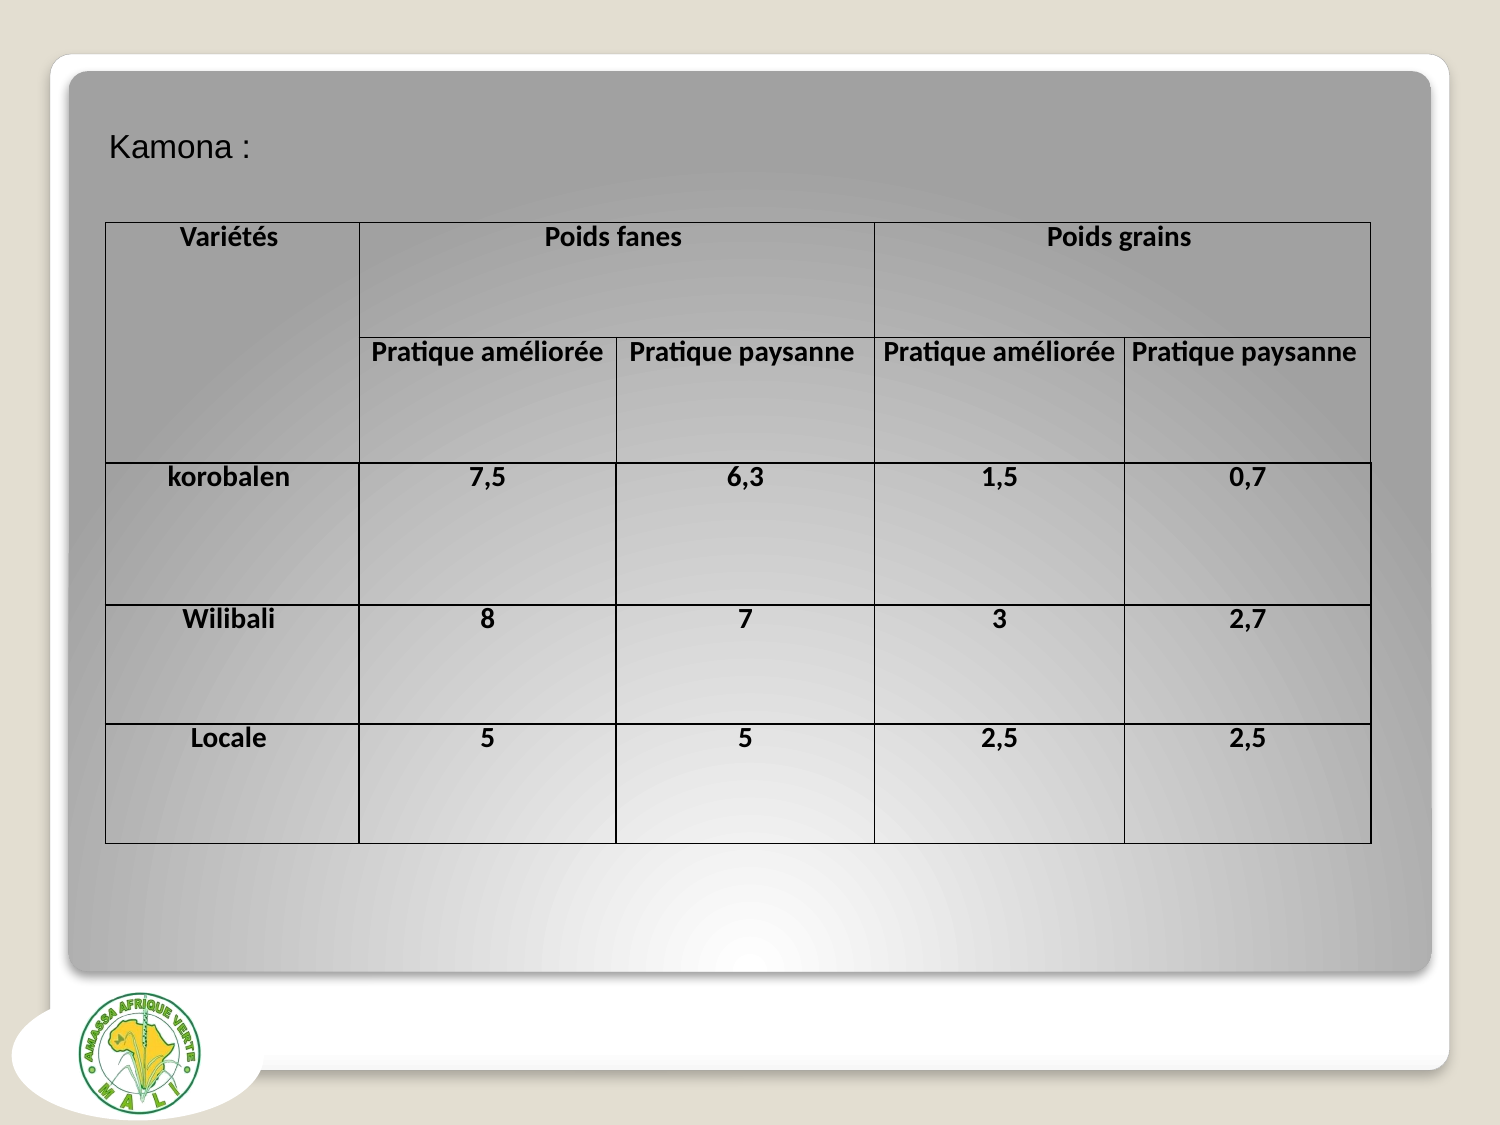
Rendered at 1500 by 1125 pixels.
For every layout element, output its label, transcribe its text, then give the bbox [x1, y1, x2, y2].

table_cell 0,7 [1125, 464, 1370, 604]
table_cell 6,3 [617, 464, 874, 604]
table_cell 2,5 [875, 725, 1124, 843]
table_cell Locale [106, 725, 358, 843]
table_cell Pratique paysanne [1125, 338, 1370, 462]
table_header Poids grains [875, 223, 1370, 337]
table_cell 7 [617, 606, 874, 723]
table_cell 8 [360, 606, 615, 723]
table_cell Pratique améliorée [360, 338, 616, 462]
table_cell 2,5 [1125, 725, 1370, 843]
table_cell 5 [360, 725, 615, 843]
table_cell Pratique paysanne [617, 338, 874, 462]
table_cell Wilibali [106, 606, 358, 723]
table_cell Pratique améliorée [875, 338, 1124, 462]
table_cell 3 [875, 606, 1124, 723]
table_cell 7,5 [360, 464, 615, 604]
table_cell 2,7 [1125, 606, 1370, 723]
table_header Poids fanes [360, 223, 874, 337]
table_cell 1,5 [875, 464, 1124, 604]
table_cell korobalen [106, 464, 358, 604]
table_header Variétés [106, 223, 359, 462]
table_cell 5 [617, 725, 874, 843]
text_box Kamona : [93, 117, 1442, 173]
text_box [11, 984, 265, 1125]
